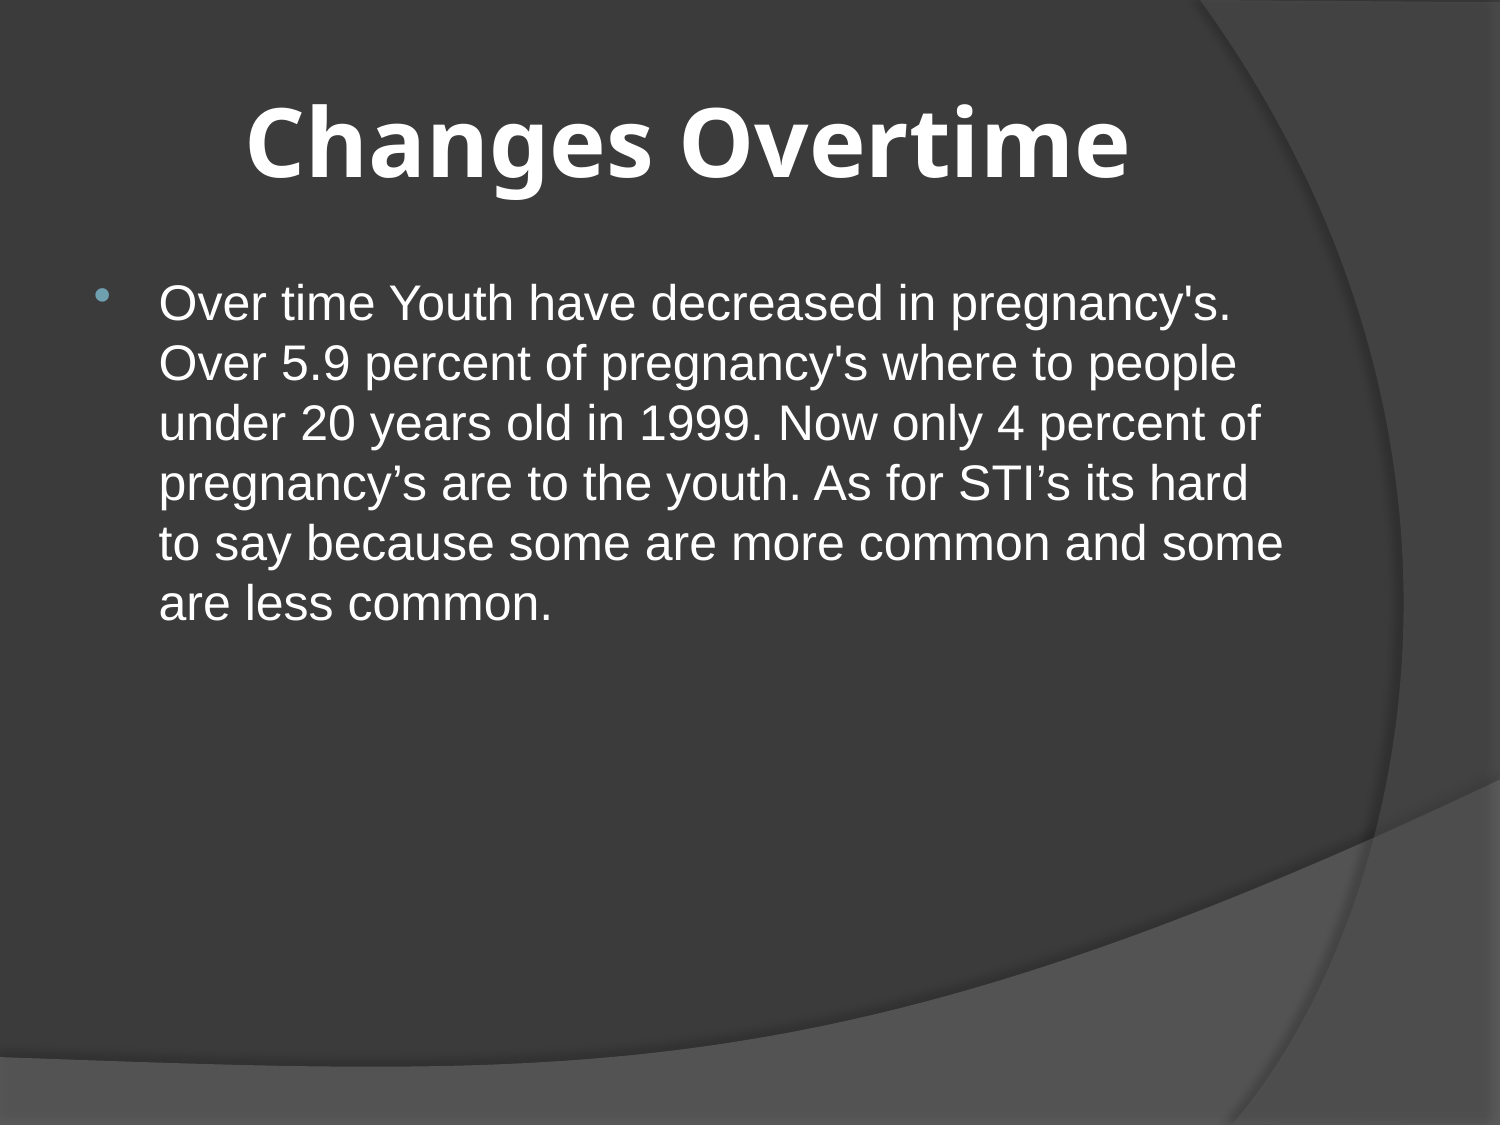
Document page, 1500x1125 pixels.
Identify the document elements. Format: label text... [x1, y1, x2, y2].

list Over time Youth have decreased in pregnancy's. Over 5.9 percent of pregnancy's where to people under 20 years old in 1999. Now only 4 percent of pregnancy’s are to the youth. As for STI’s its hard to say because some are more common and some are less common. [75, 262, 1300, 1005]
title Changes Overtime [75, 45, 1300, 233]
